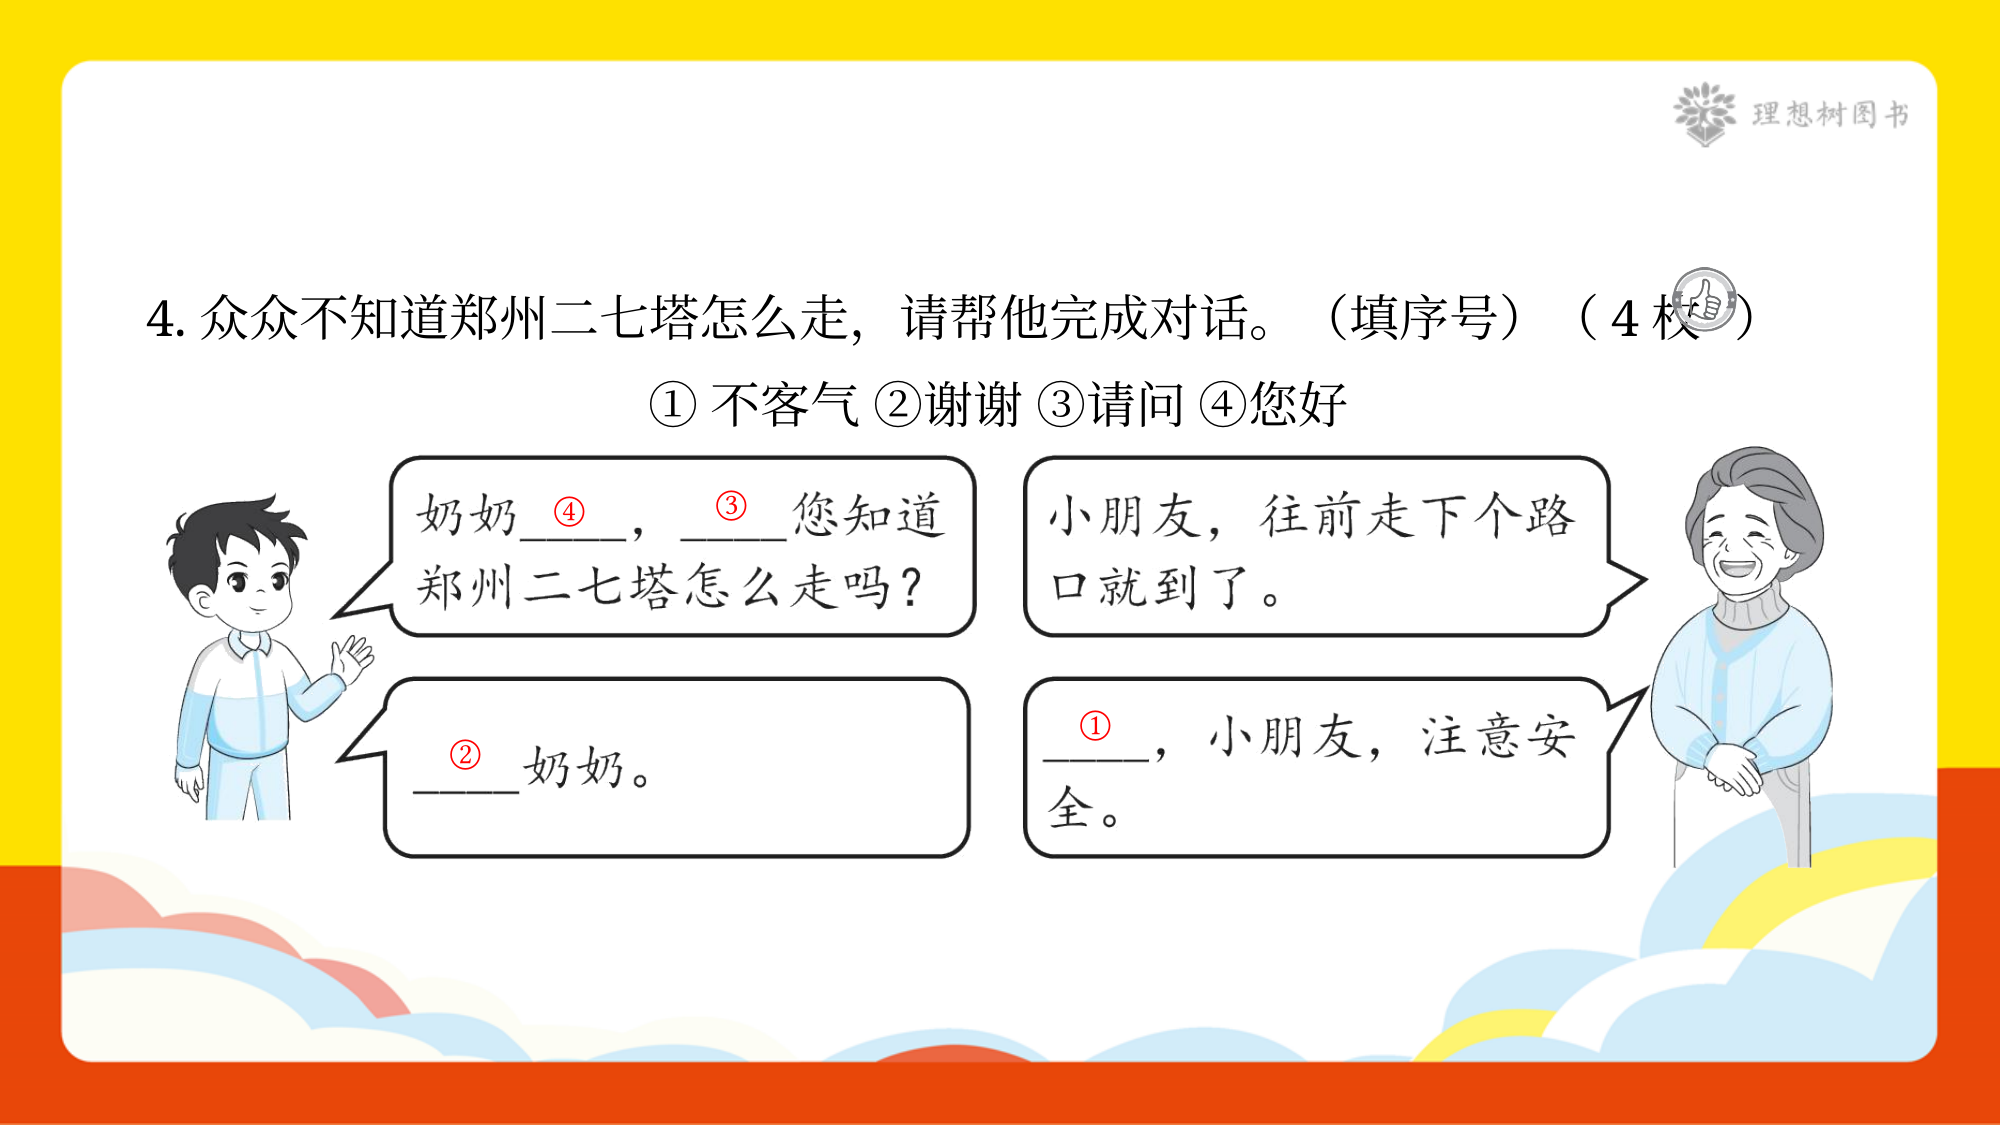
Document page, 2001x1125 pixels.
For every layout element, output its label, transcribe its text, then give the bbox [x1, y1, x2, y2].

text_box 4.众众不知道郑州二七塔怎么走，请帮他完成对话。（填序号）（4枚 ） ①不客气 ②谢谢 ③请问 ④您好 [146, 254, 1851, 425]
picture [0, 0, 2000, 1125]
